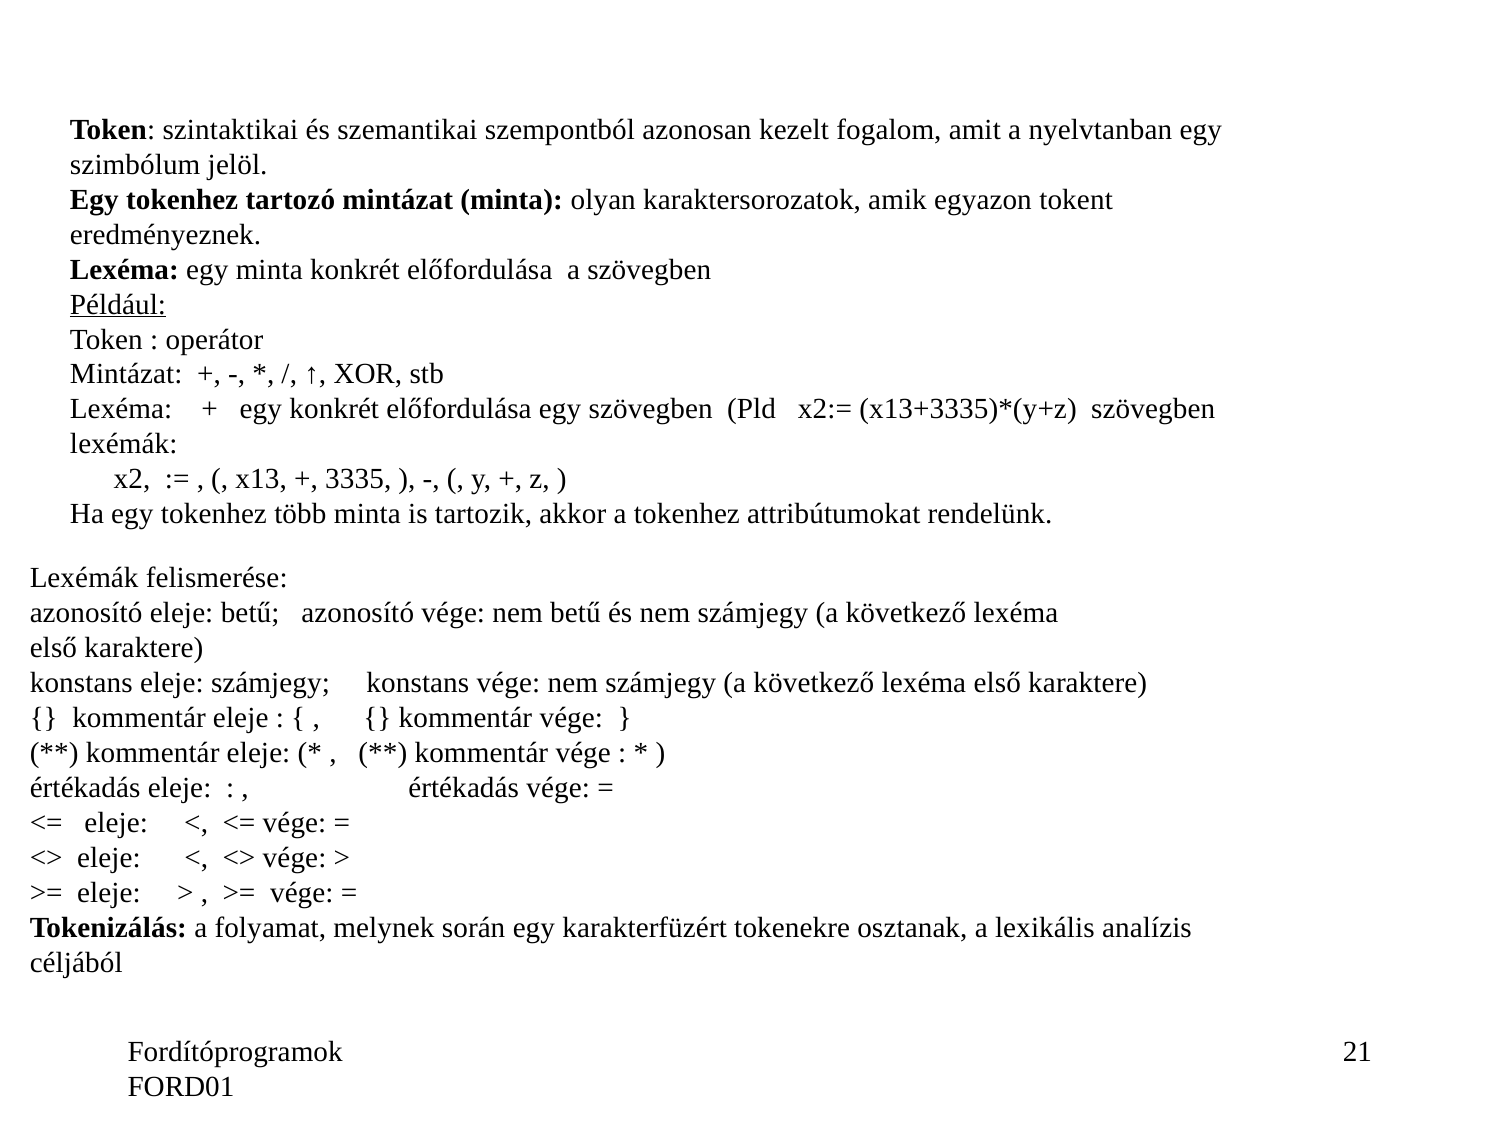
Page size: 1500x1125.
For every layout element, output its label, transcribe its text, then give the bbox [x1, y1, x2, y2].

text_box Token: szintaktikai és szemantikai szempontból azonosan kezelt fogalom, amit a nyelvtanban egy szimbólum jelöl. Egy tokenhez tartozó mintázat (minta): olyan karaktersorozatok, amik egyazon tokent eredményeznek. Lexéma: egy minta konkrét előfordulása a szövegben Például: Token : operátor Mintázat: +, -, *, /, ↑, XOR, stb Lexéma: + egy konkrét előfordulása egy szövegben (Pld x2:= (x13+3335)*(y+z) szövegben lexémák: x2, := , (, x13, +, 3335, ), -, (, y, +, z, ) Ha egy tokenhez több minta is tartozik, akkor a tokenhez attribútumokat rendelünk. [55, 102, 1246, 537]
slide_number Fordítóprogramok FORD01 [112, 1026, 425, 1100]
text_box Lexémák felismerése: azonosító eleje: betű; azonosító vége: nem betű és nem számjegy (a következő lexéma első karaktere) konstans eleje: számjegy; konstans vége: nem számjegy (a következő lexéma első karaktere) {} kommentár eleje : { , {} kommentár vége: } (**) kommentár eleje: (* , (**) kommentár vége : * ) értékadás eleje: : , értékadás vége: = <= eleje: <, <= vége: = <> eleje: <, <> vége: > >= eleje: > , >= vége: = Tokenizálás: a folyamat, melynek során egy karakterfüzért tokenekre osztanak, a lexikális analízis céljából [15, 550, 1216, 1026]
slide_number 21 [1074, 1025, 1388, 1100]
